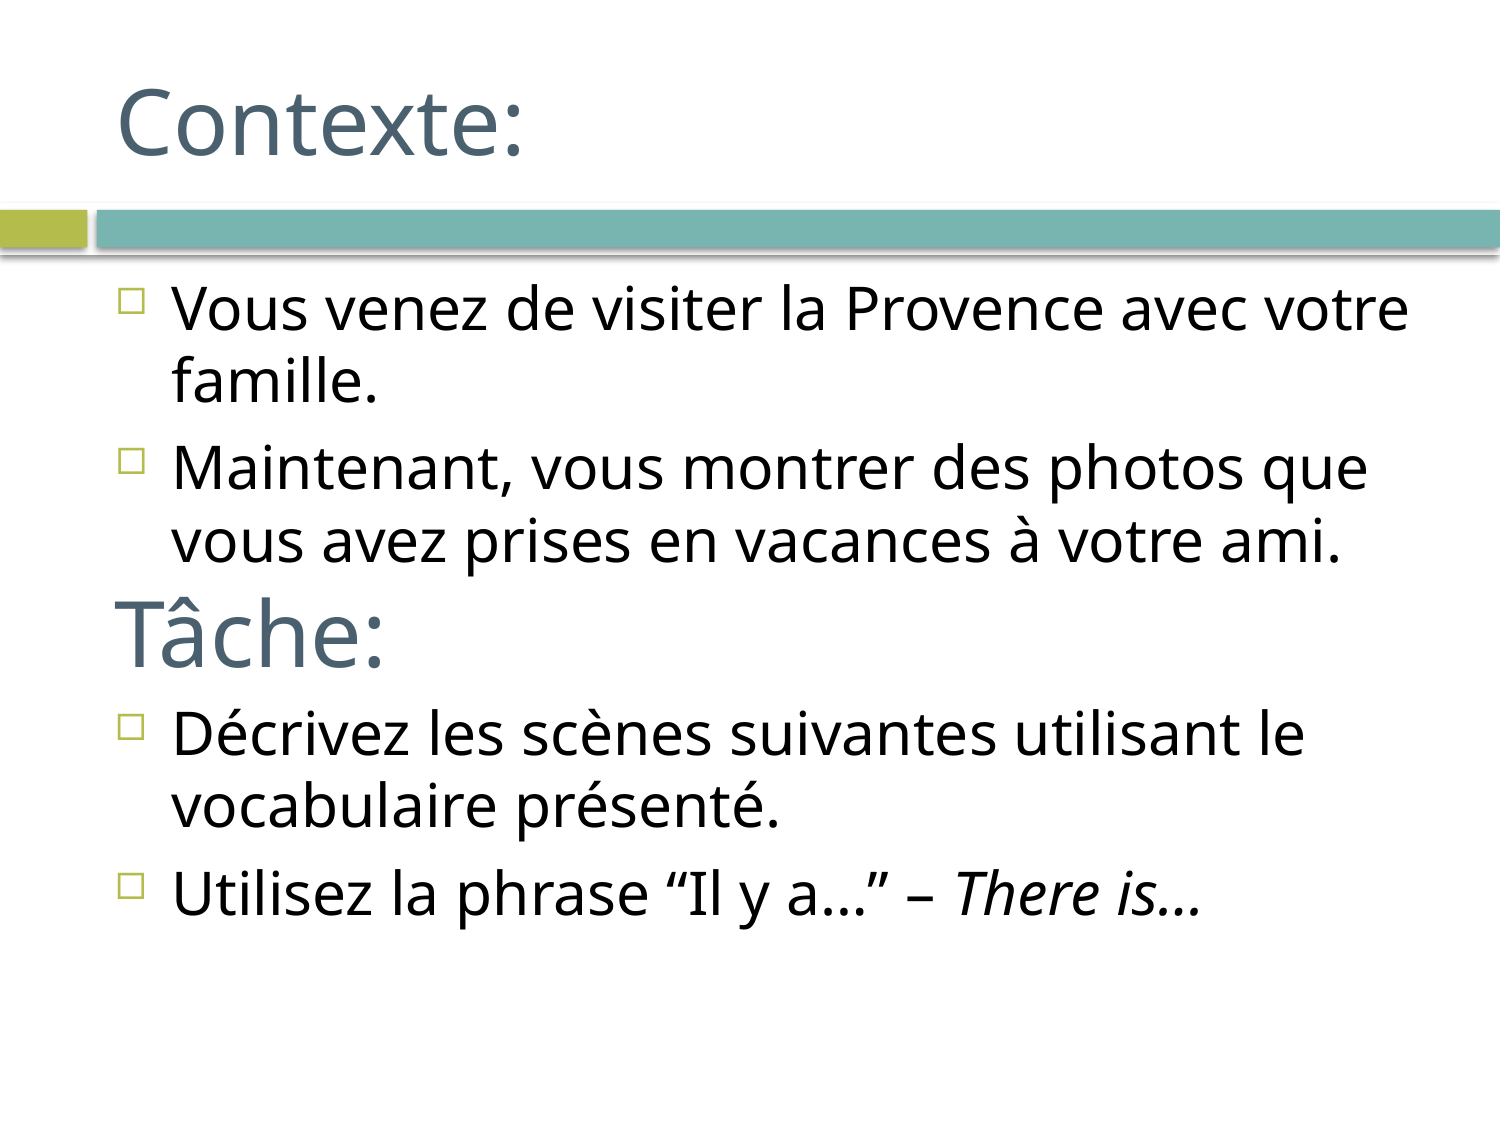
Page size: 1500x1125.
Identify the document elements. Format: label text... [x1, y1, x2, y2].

title Contexte: [100, 37, 1438, 200]
text_box Décrivez les scènes suivantes utilisant le vocabulaire présenté. Utilisez la phrase “Il y a…” – There is… [99, 687, 1438, 1125]
list Vous venez de visiter la Provence avec votre famille. Maintenant, vous montrer des photos que vous avez prises en vacances à votre ami. [100, 262, 1438, 549]
text_box Tâche: [99, 549, 1438, 687]
